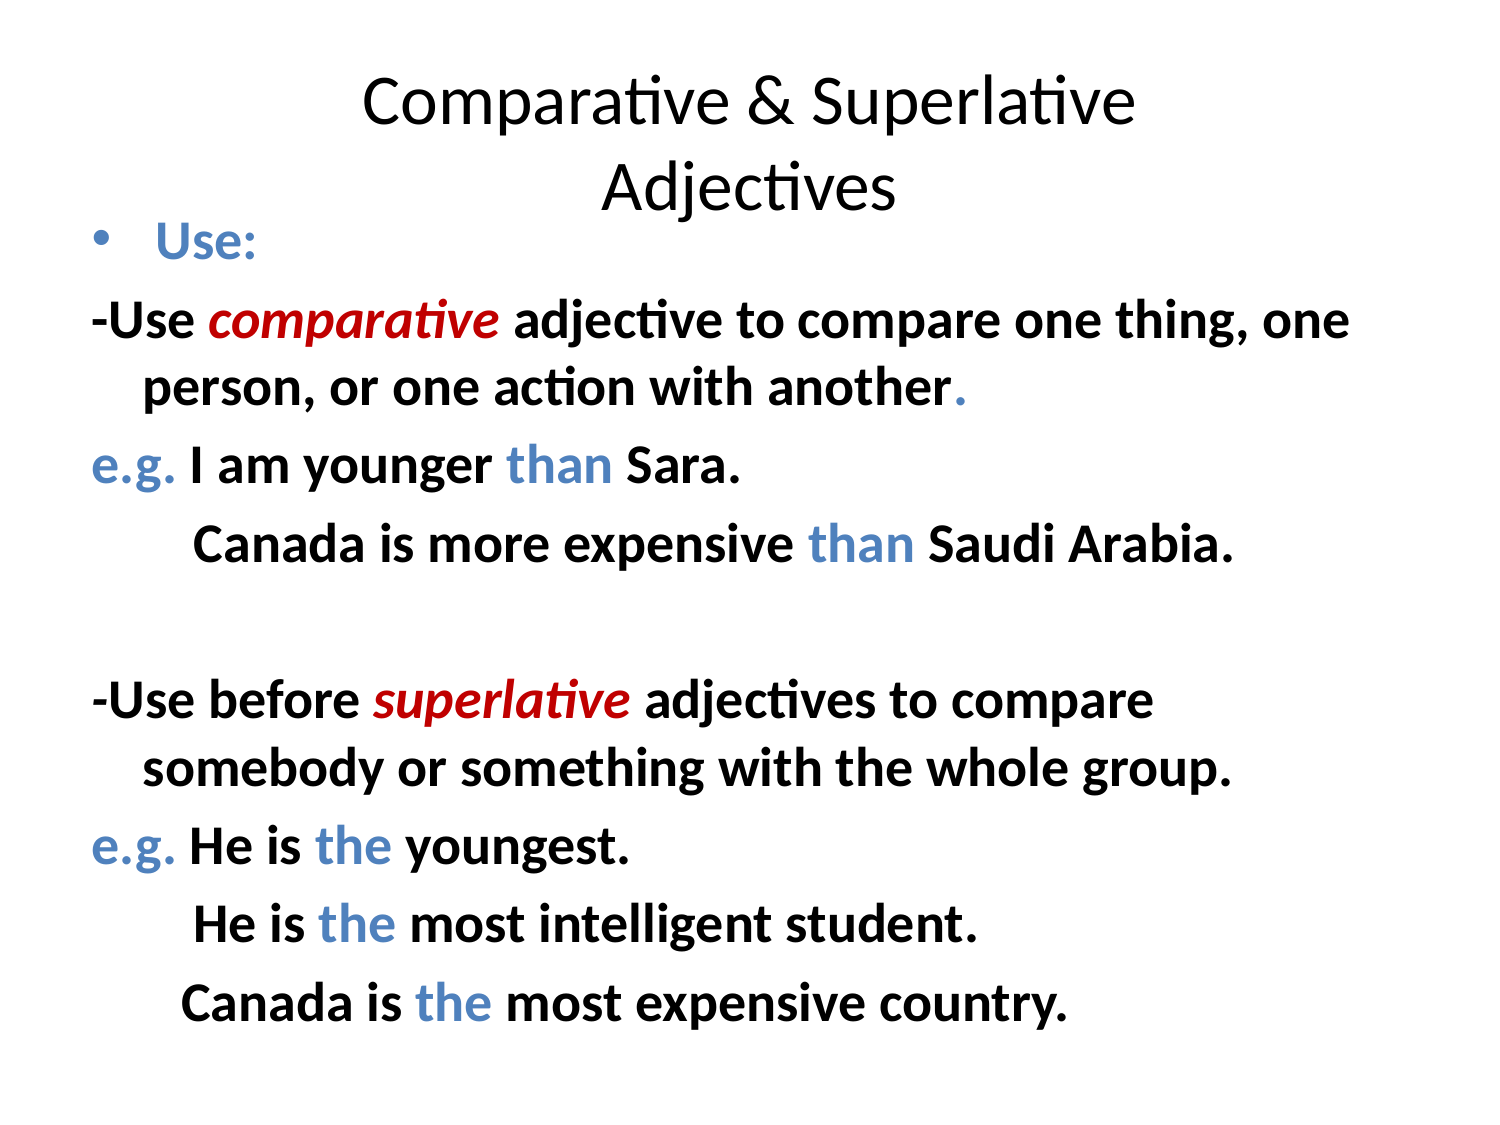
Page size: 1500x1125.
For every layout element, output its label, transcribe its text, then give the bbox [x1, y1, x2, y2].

list Use: -Use comparative adjective to compare one thing, one person, or one action with another. e.g. I am younger than Sara. Canada is more expensive than Saudi Arabia. -Use before superlative adjectives to compare somebody or something with the whole group. e.g. He is the youngest. He is the most intelligent student. Canada is the most expensive country. [76, 196, 1425, 1059]
title Comparative & Superlative Adjectives [75, 45, 1425, 233]
